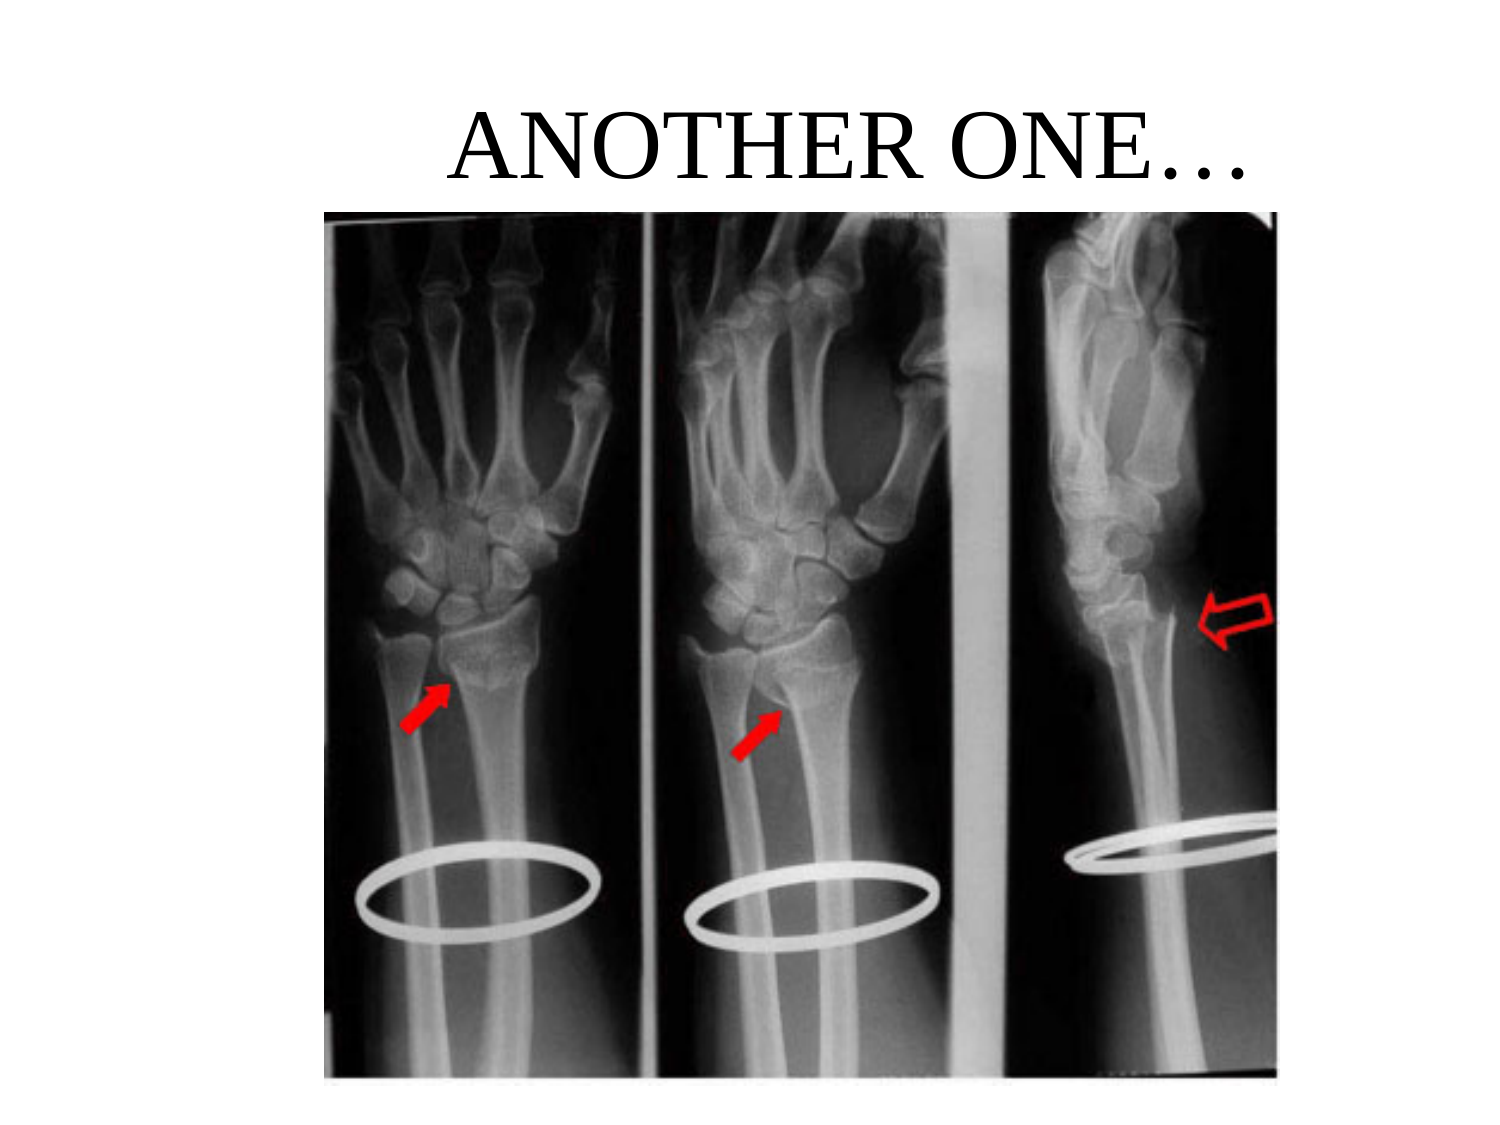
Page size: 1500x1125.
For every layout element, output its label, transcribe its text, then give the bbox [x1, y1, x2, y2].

title ANOTHER ONE… [235, 45, 1466, 233]
picture [324, 212, 1280, 1087]
